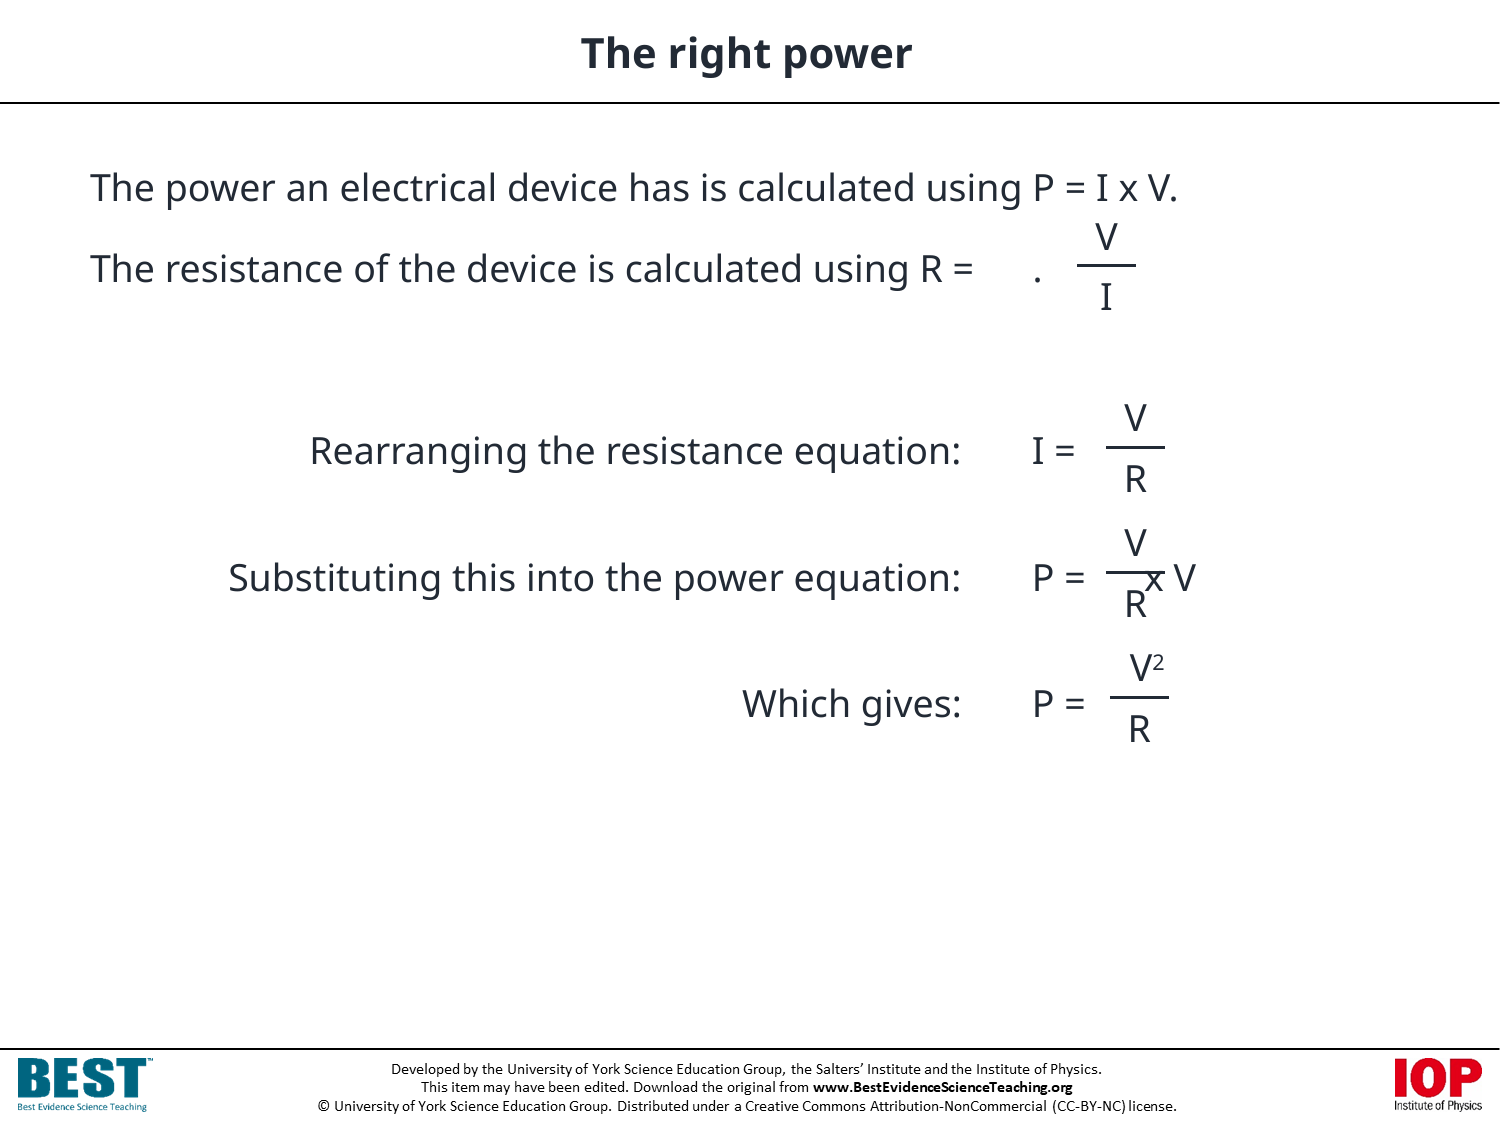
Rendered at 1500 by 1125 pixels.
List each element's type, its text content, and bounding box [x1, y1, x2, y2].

picture [0, 102, 1500, 1125]
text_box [1106, 511, 1166, 633]
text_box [1106, 386, 1166, 509]
text_box The right power [23, 4, 1471, 99]
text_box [1106, 636, 1189, 758]
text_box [1077, 205, 1137, 327]
